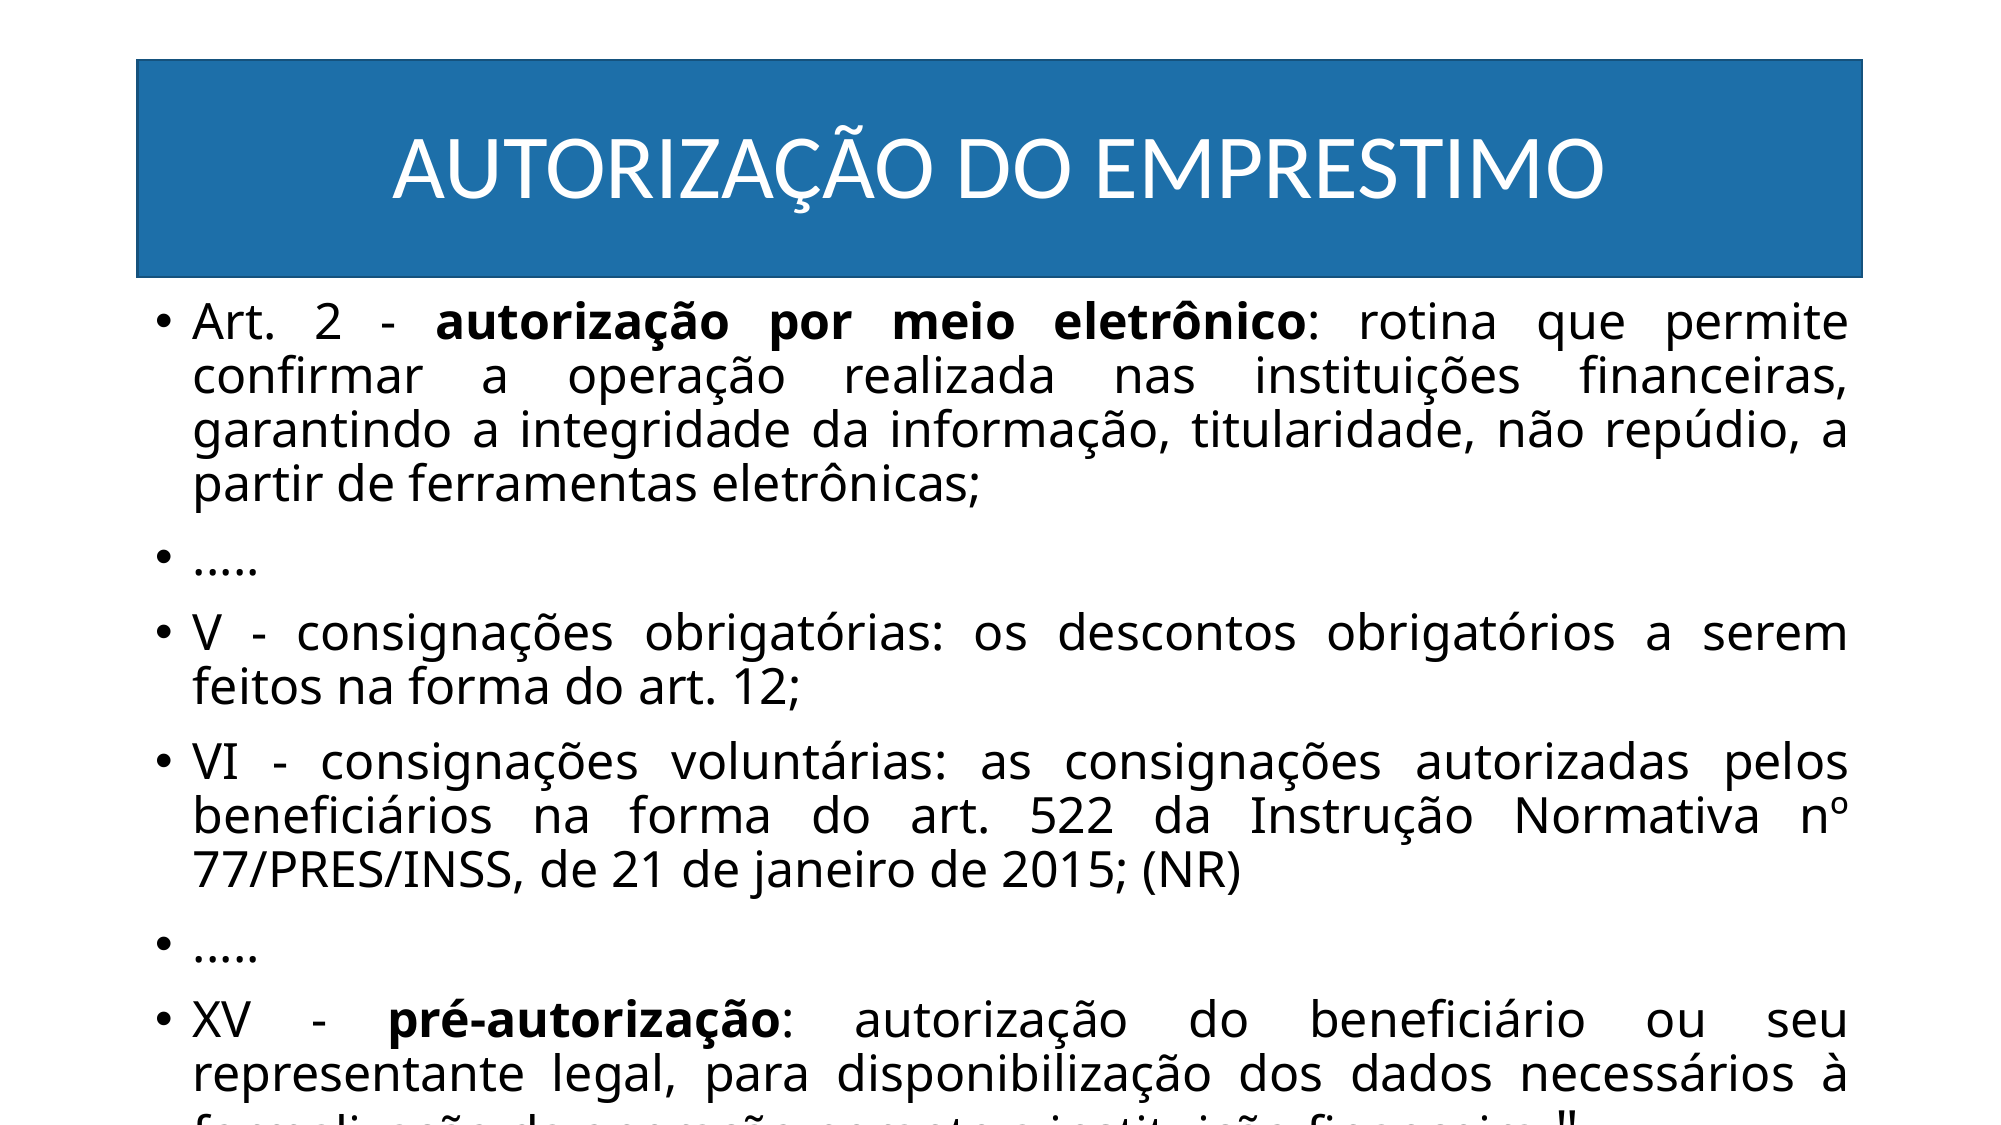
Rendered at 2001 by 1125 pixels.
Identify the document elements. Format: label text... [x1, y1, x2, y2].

title AUTORIZAÇÃO DO EMPRESTIMO [136, 59, 1863, 278]
list Art. 2 - autorização por meio eletrônico: rotina que permite confirmar a operação realizada nas instituições financeiras, garantindo a integridade da informação, titularidade, não repúdio, a partir de ferramentas eletrônicas; ..... V - consignações obrigatórias: os descontos obrigatórios a serem feitos na forma do art. 12; VI - consignações voluntárias: as consignações autorizadas pelos beneficiários na forma do art. 522 da Instrução Normativa nº 77/PRES/INSS, de 21 de janeiro de 2015; (NR) ..... XV - pré-autorização: autorização do beneficiário ou seu representante legal, para disponibilização dos dados necessários à formalização da operação perante a instituição financeira." [140, 288, 1866, 1003]
